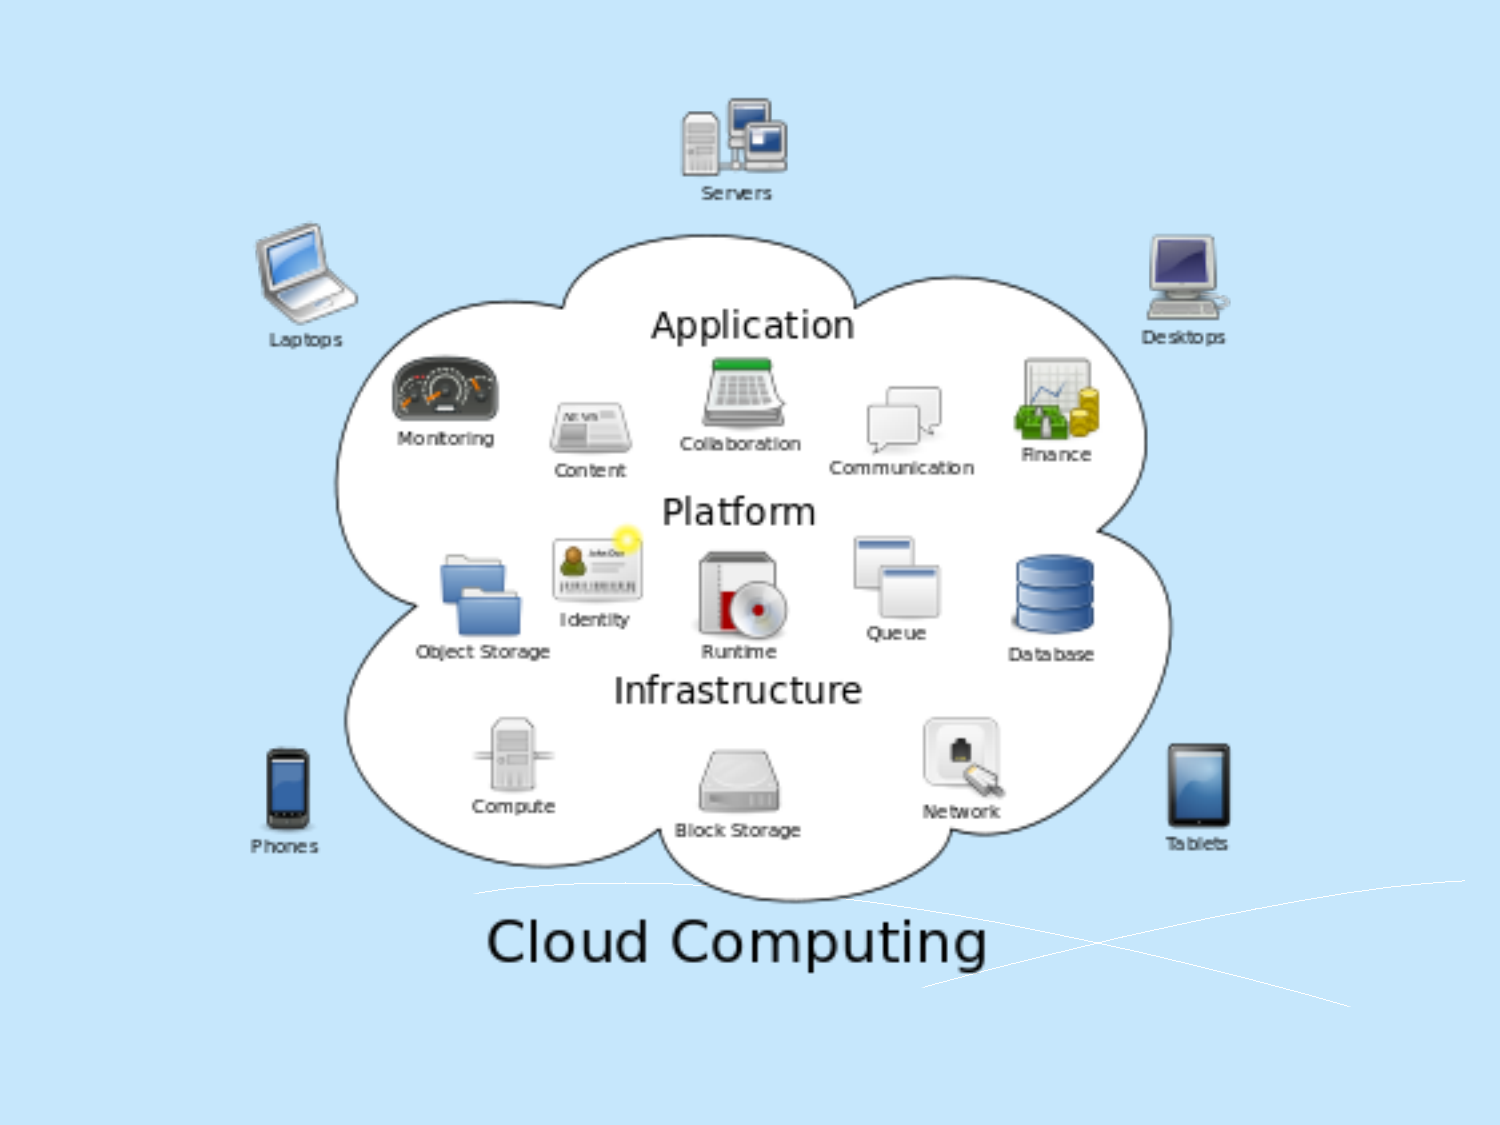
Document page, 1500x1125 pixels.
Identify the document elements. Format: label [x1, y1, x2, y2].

picture [209, 54, 1276, 1019]
